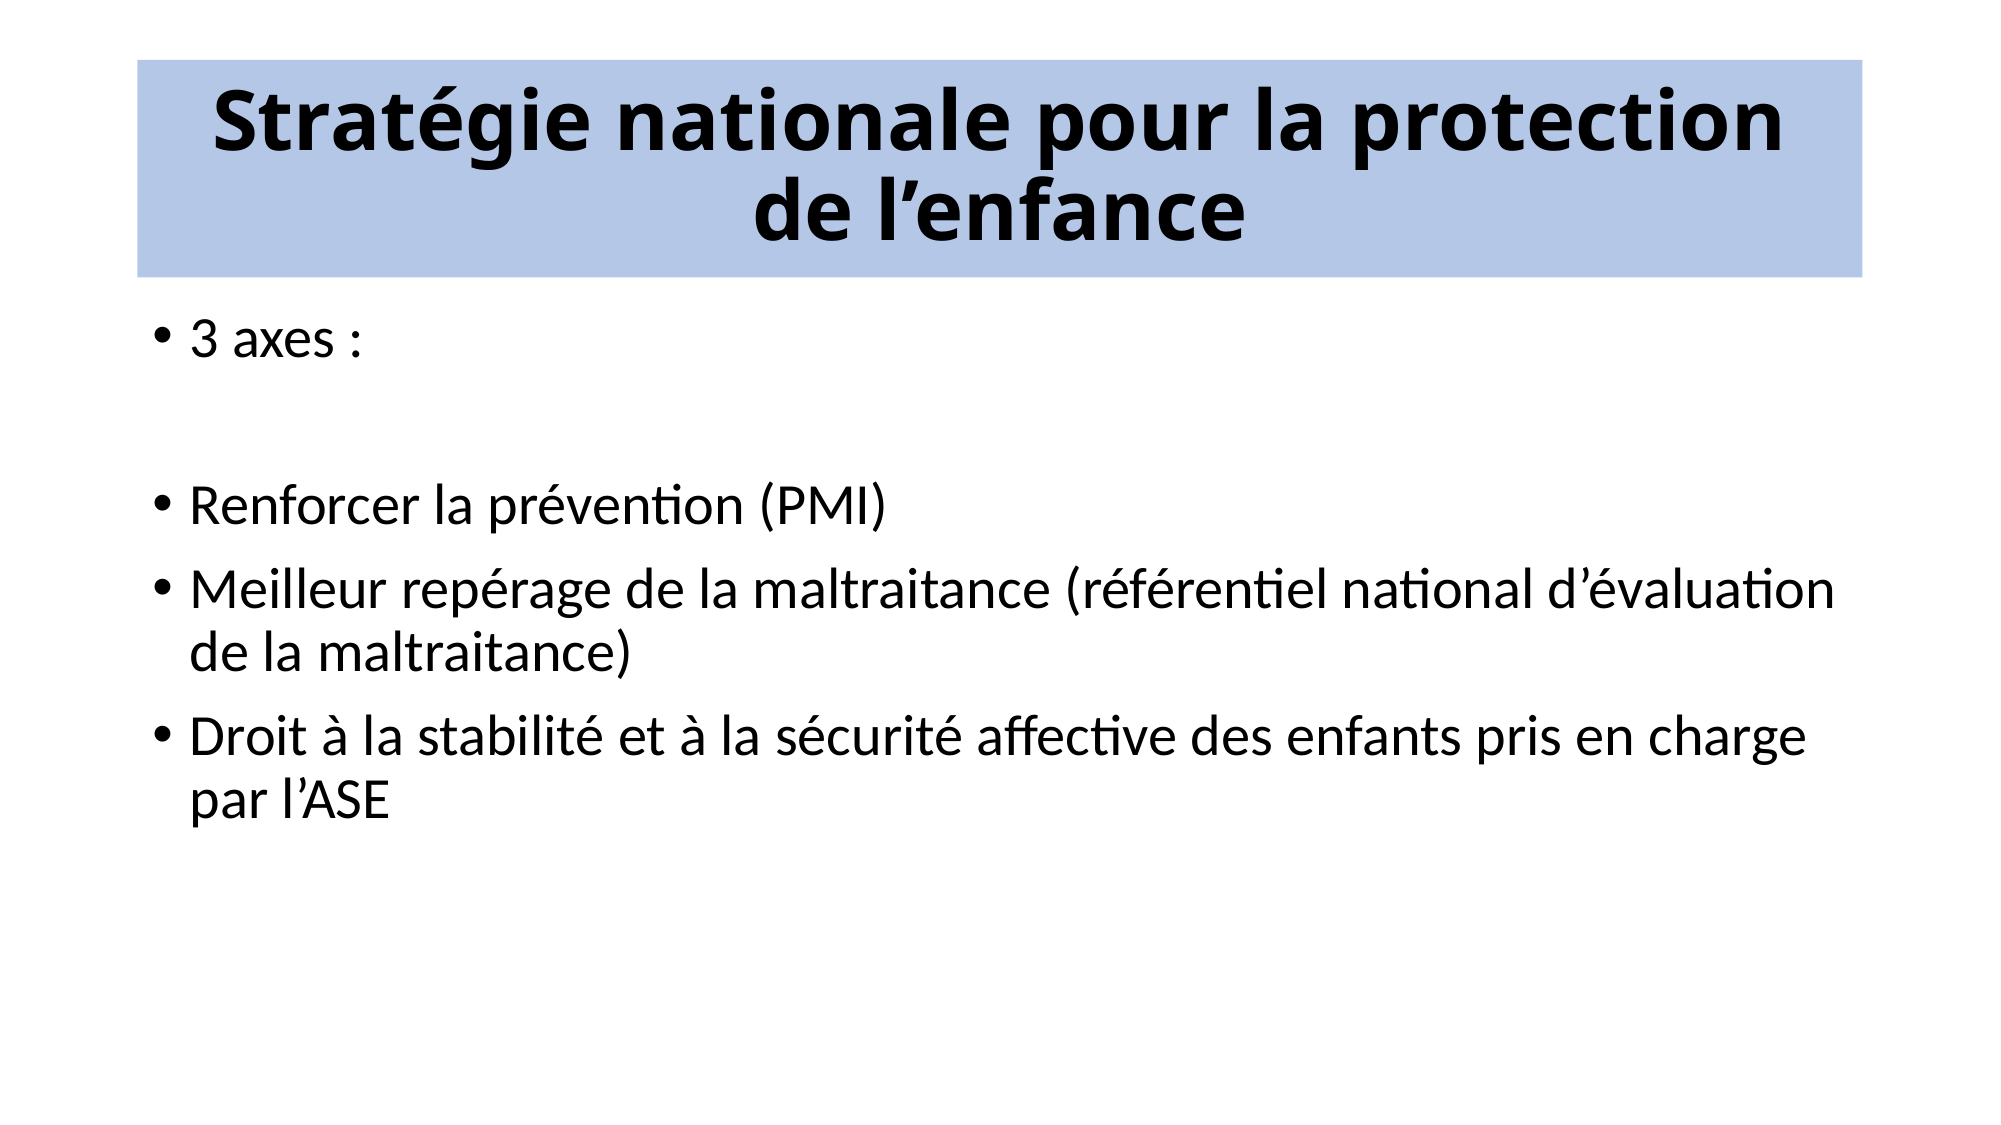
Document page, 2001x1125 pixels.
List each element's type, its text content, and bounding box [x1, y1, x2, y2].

list 3 axes : Renforcer la prévention (PMI) Meilleur repérage de la maltraitance (référentiel national d’évaluation de la maltraitance) Droit à la stabilité et à la sécurité affective des enfants pris en charge par l’ASE [137, 299, 1863, 1014]
title Stratégie nationale pour la protection de l’enfance [137, 59, 1863, 278]
